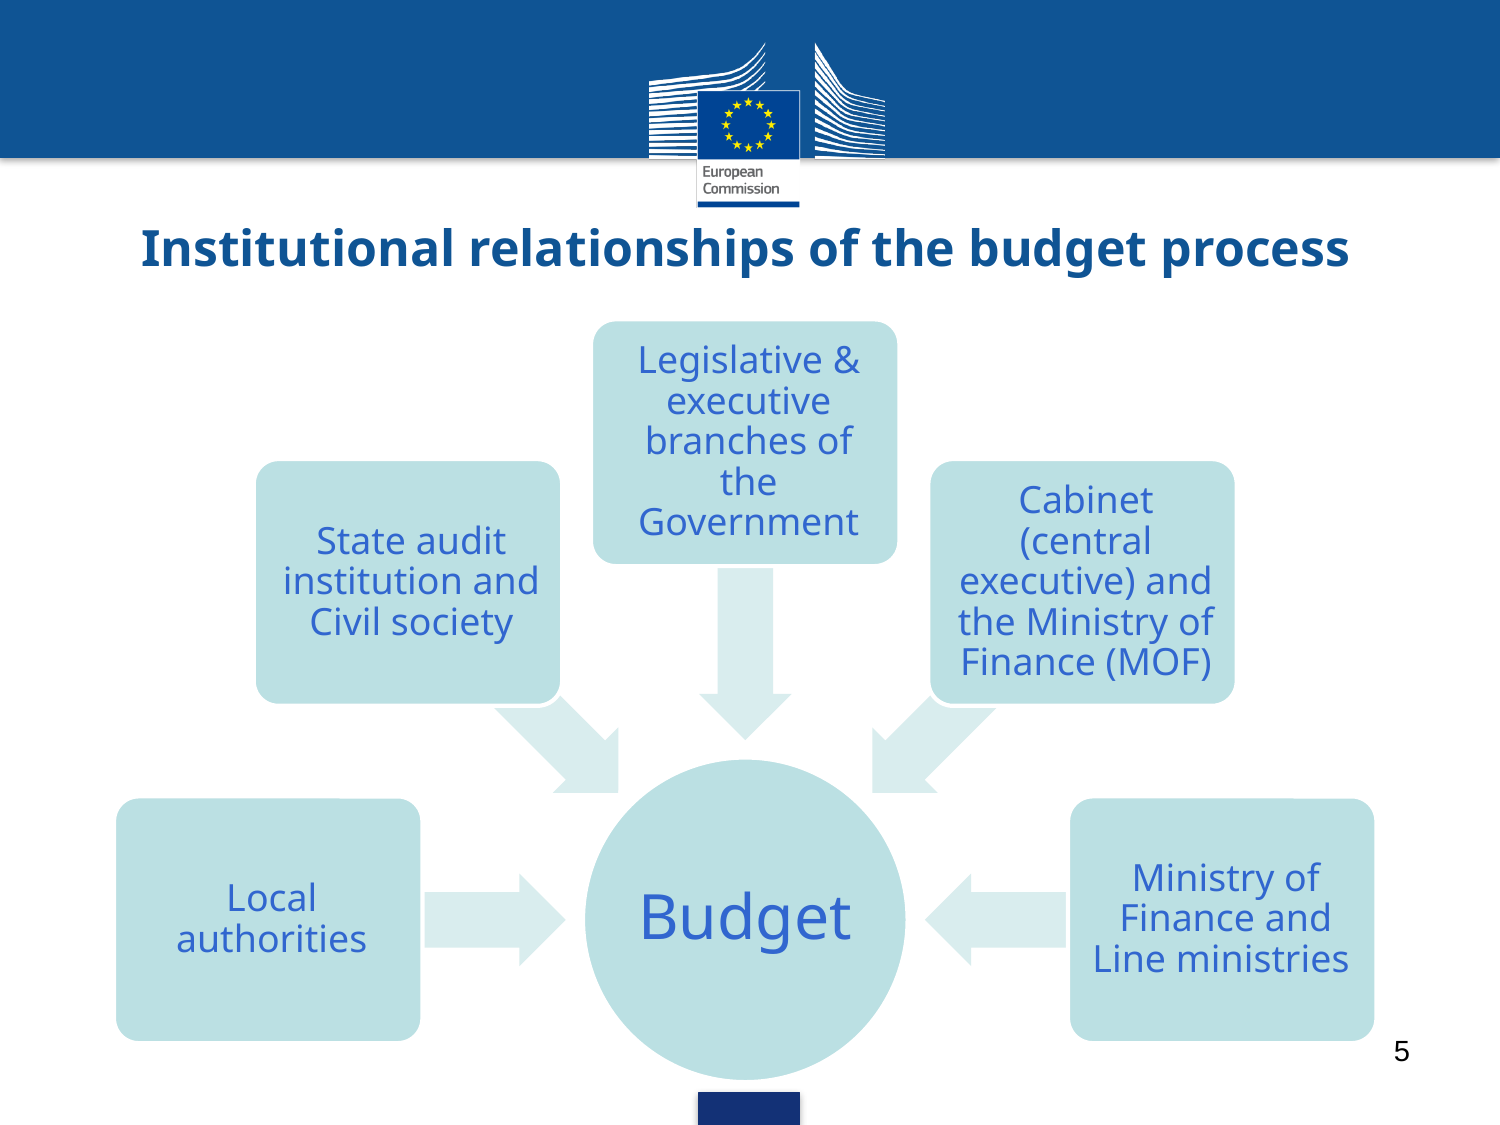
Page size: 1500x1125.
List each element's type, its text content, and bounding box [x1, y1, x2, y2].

title Institutional relationships of the budget process [17, 172, 1416, 320]
slide_number 5 [1074, 1024, 1426, 1103]
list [70, 318, 1421, 1083]
picture [649, 42, 885, 172]
